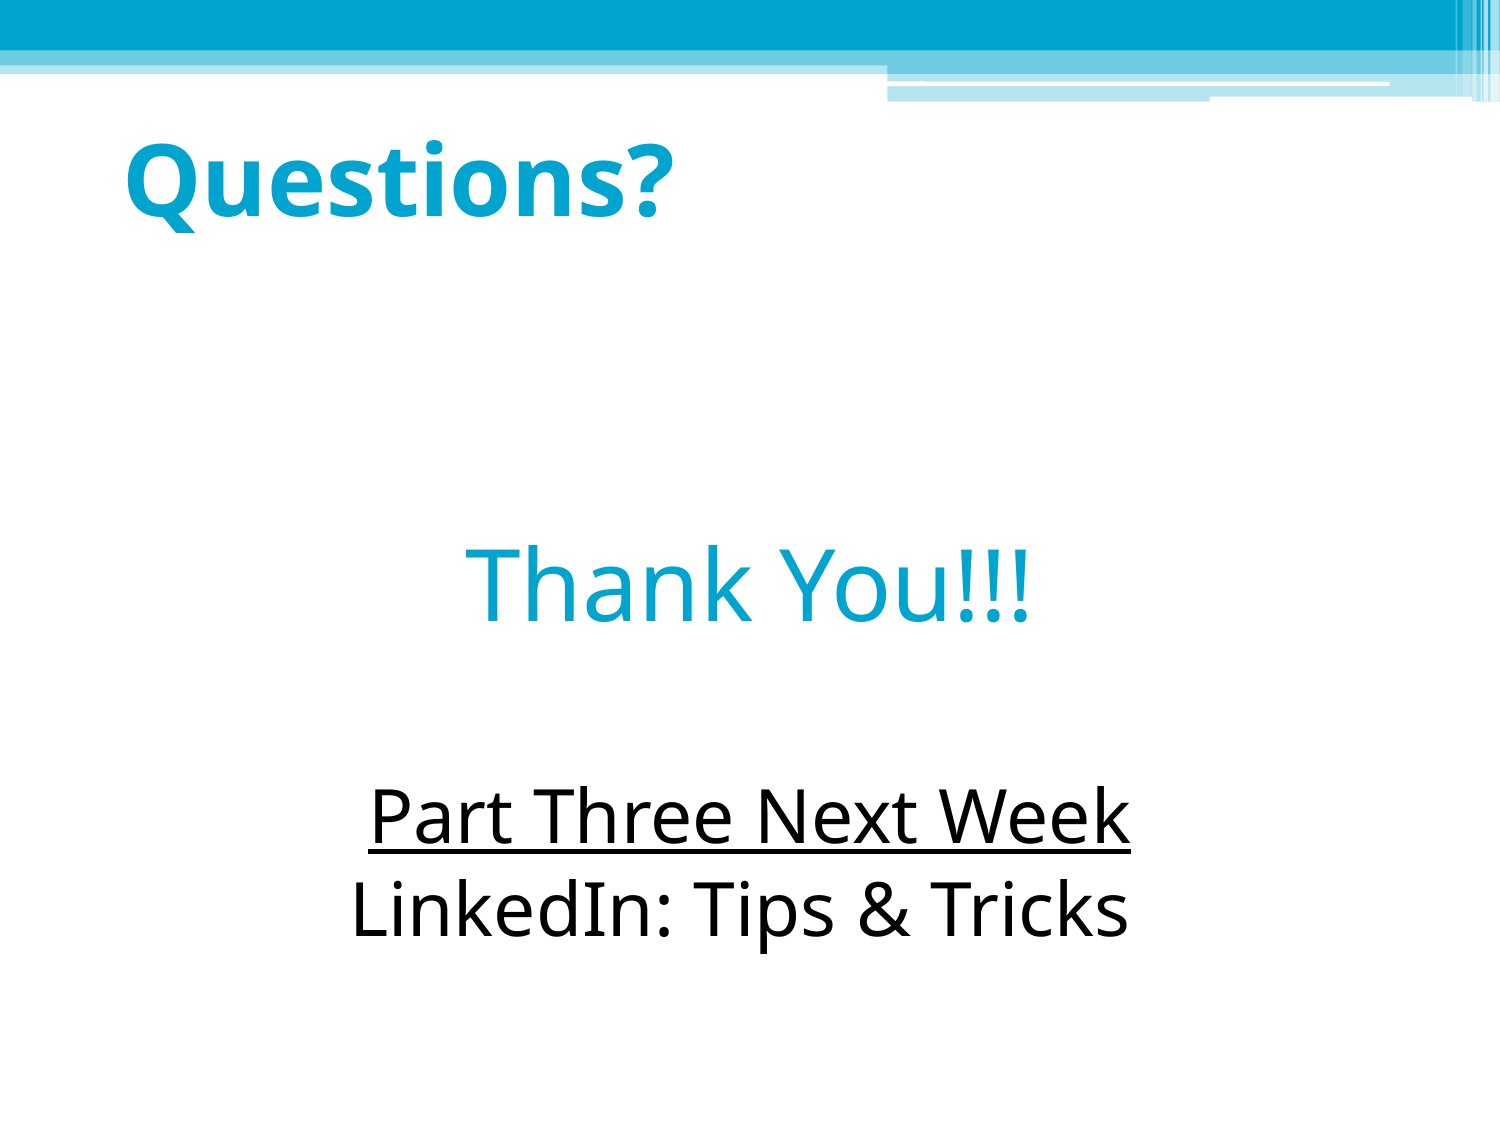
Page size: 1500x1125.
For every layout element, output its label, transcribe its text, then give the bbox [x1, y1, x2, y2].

list Thank You!!! Part Three Next Week LinkedIn: Tips & Tricks [46, 275, 1447, 1088]
title Questions? [107, 90, 1450, 263]
